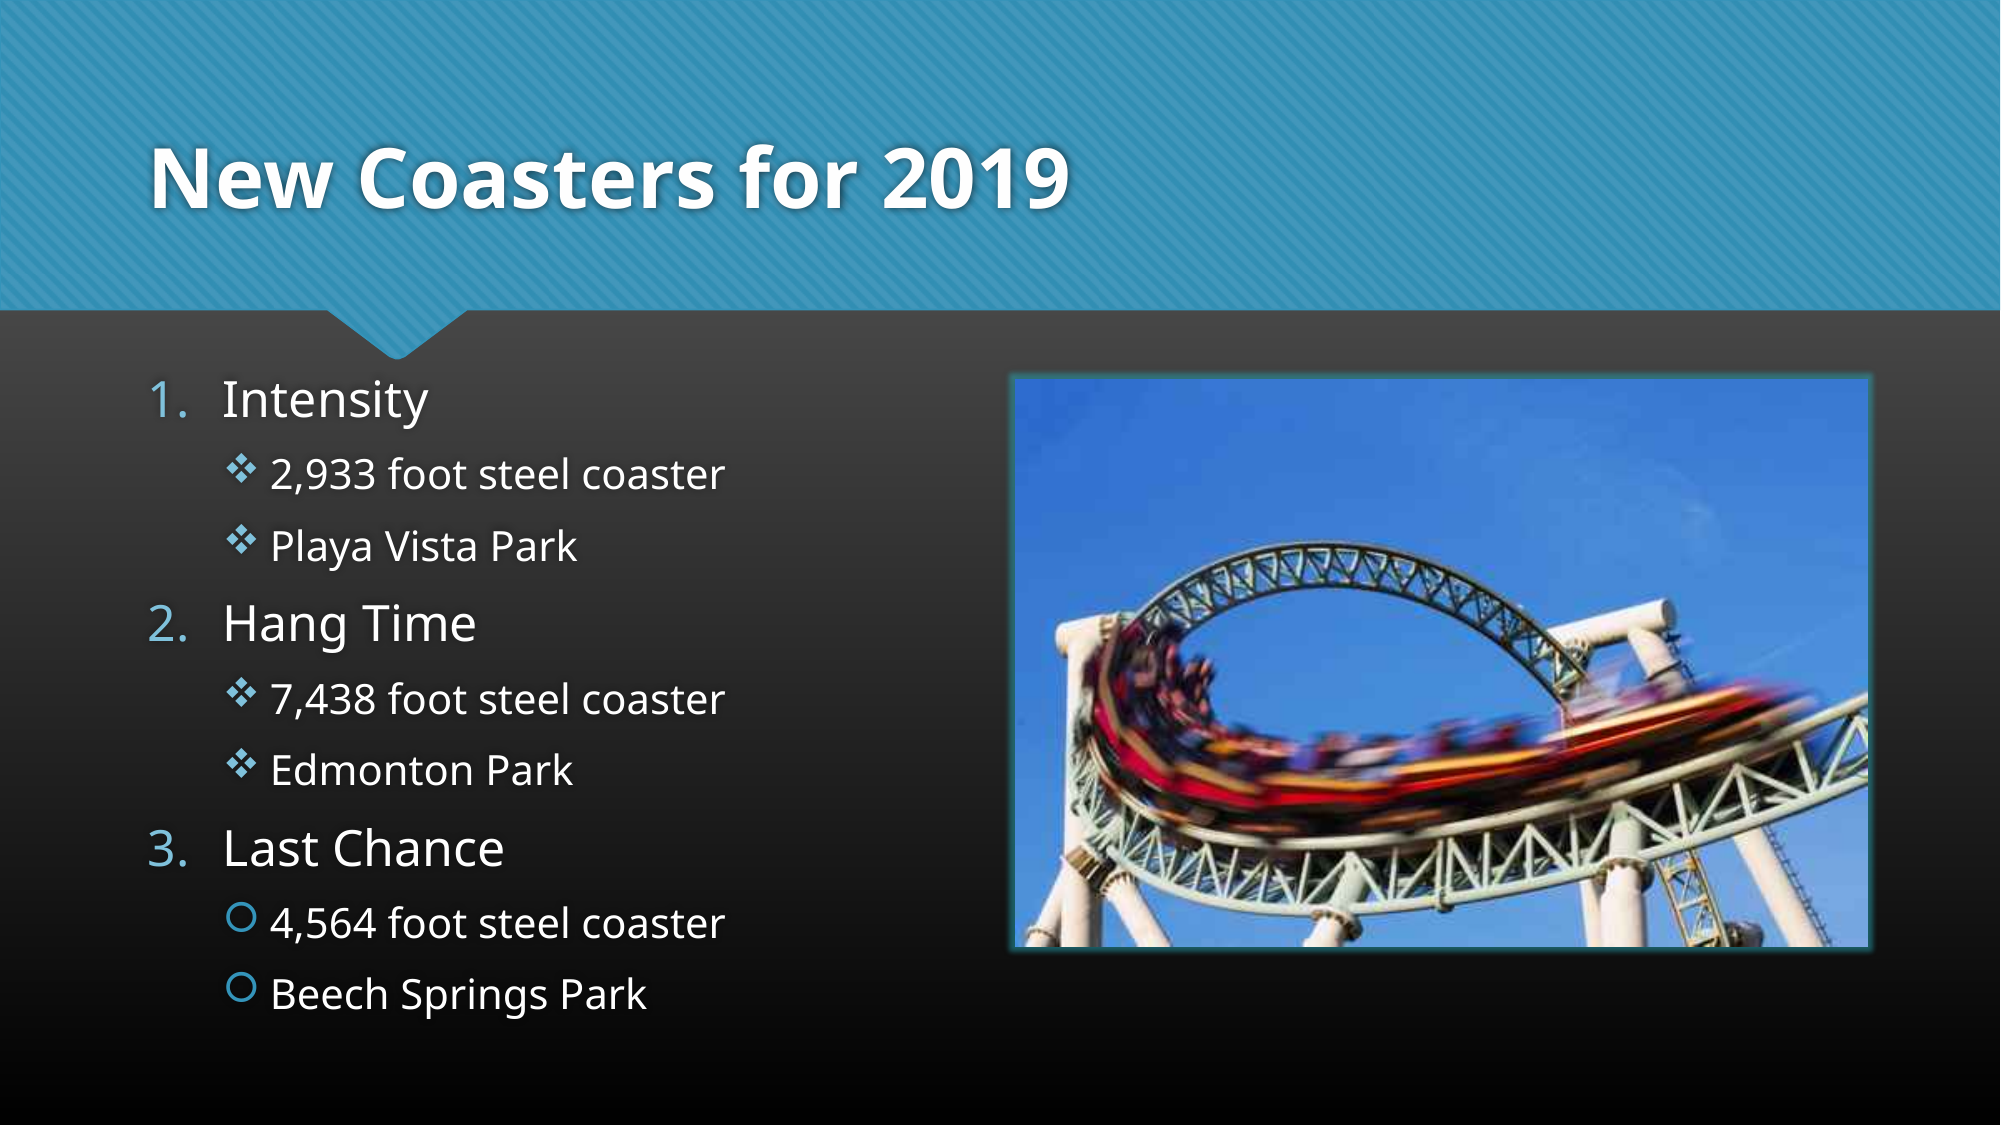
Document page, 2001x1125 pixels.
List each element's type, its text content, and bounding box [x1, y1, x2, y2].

title New Coasters for 2019 [132, 73, 1868, 233]
list Intensity 2,933 foot steel coaster Playa Vista Park Hang Time 7,438 foot steel coaster Edmonton Park Last Chance 4,564 foot steel coaster Beech Springs Park [132, 337, 984, 1048]
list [1014, 378, 1868, 947]
